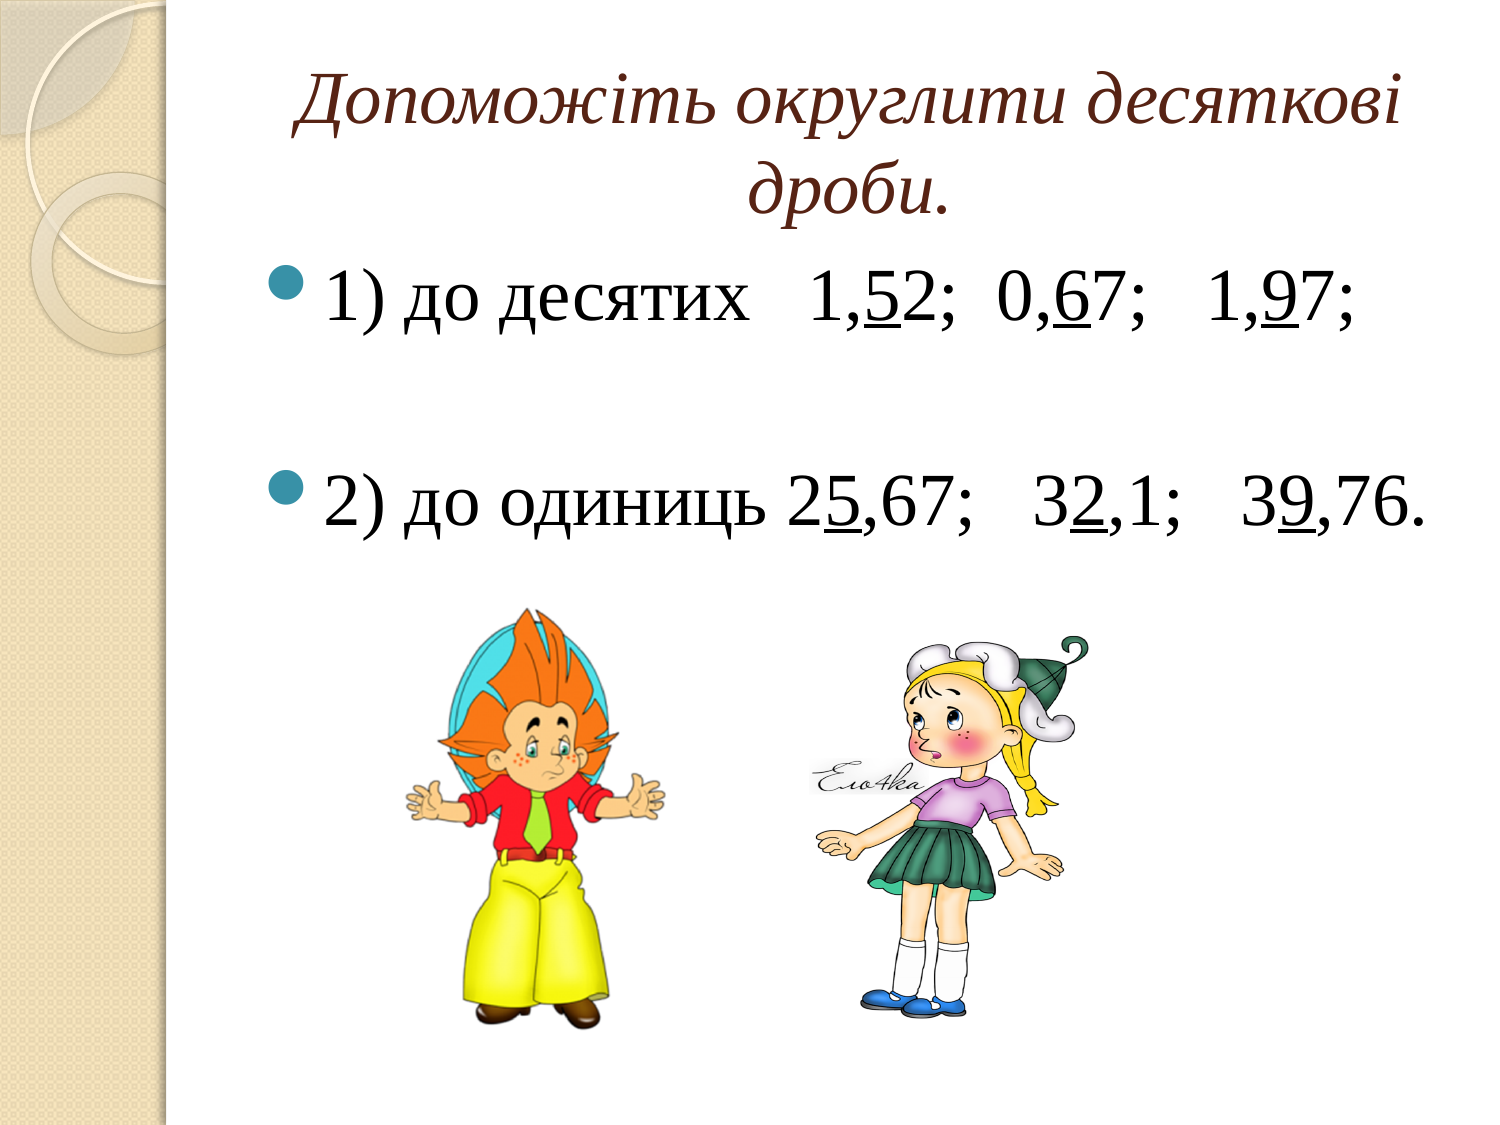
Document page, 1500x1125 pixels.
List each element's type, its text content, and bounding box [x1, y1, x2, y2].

picture [808, 631, 1104, 1027]
title Допоможіть округлити десяткові дроби. [235, 45, 1466, 233]
list 1) до десятих 1,52; 0,67; 1,97; 2) до одиниць 25,67; 32,1; 39,76. [235, 237, 1466, 1025]
picture [395, 597, 676, 1031]
